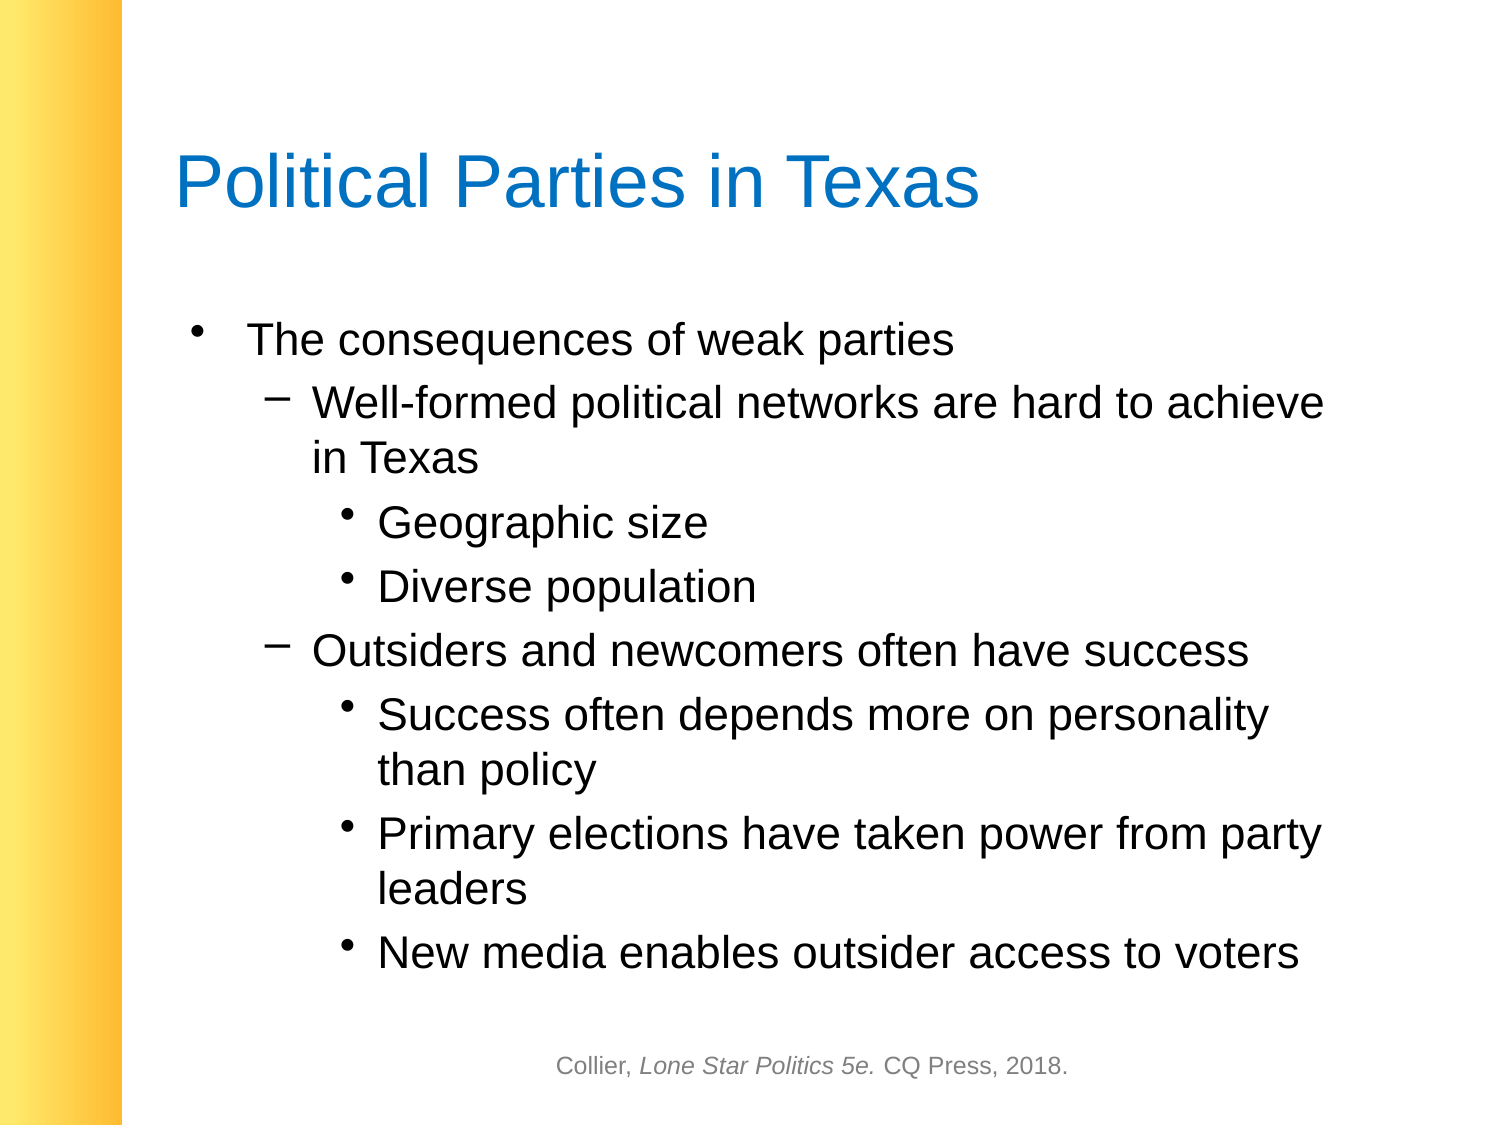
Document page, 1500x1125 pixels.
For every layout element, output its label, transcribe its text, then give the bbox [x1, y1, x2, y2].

text_box Collier, Lone Star Politics 5e. CQ Press, 2018. [525, 1042, 1100, 1087]
list The consequences of weak parties Well-formed political networks are hard to achieve in Texas Geographic size Diverse population Outsiders and newcomers often have success Success often depends more on personality than policy Primary elections have taken power from party leaders New media enables outsider access to voters [174, 313, 1375, 1050]
picture [0, 0, 1500, 1125]
title Political Parties in Texas [159, 125, 1472, 313]
